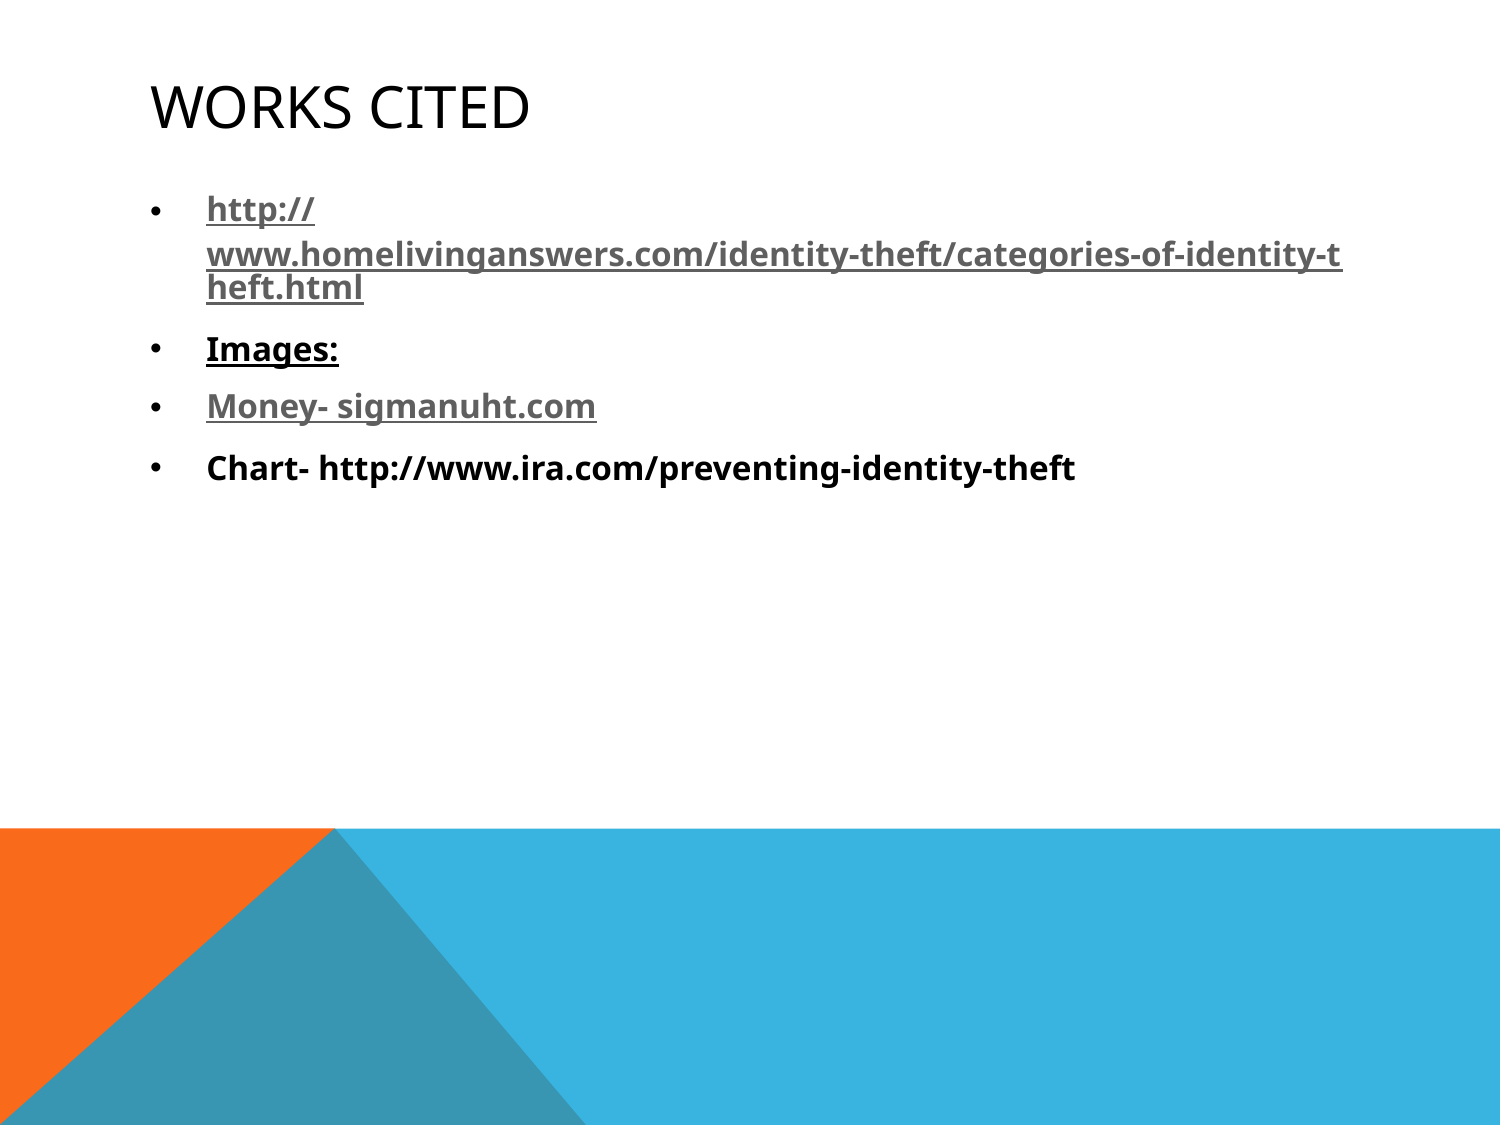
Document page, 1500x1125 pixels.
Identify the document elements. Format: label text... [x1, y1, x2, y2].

title Works cited [135, 60, 1369, 150]
list http://www.homelivinganswers.com/identity-theft/categories-of-identity-theft.html Images: Money- sigmanuht.com Chart- http://www.ira.com/preventing-identity-theft [135, 180, 1369, 768]
